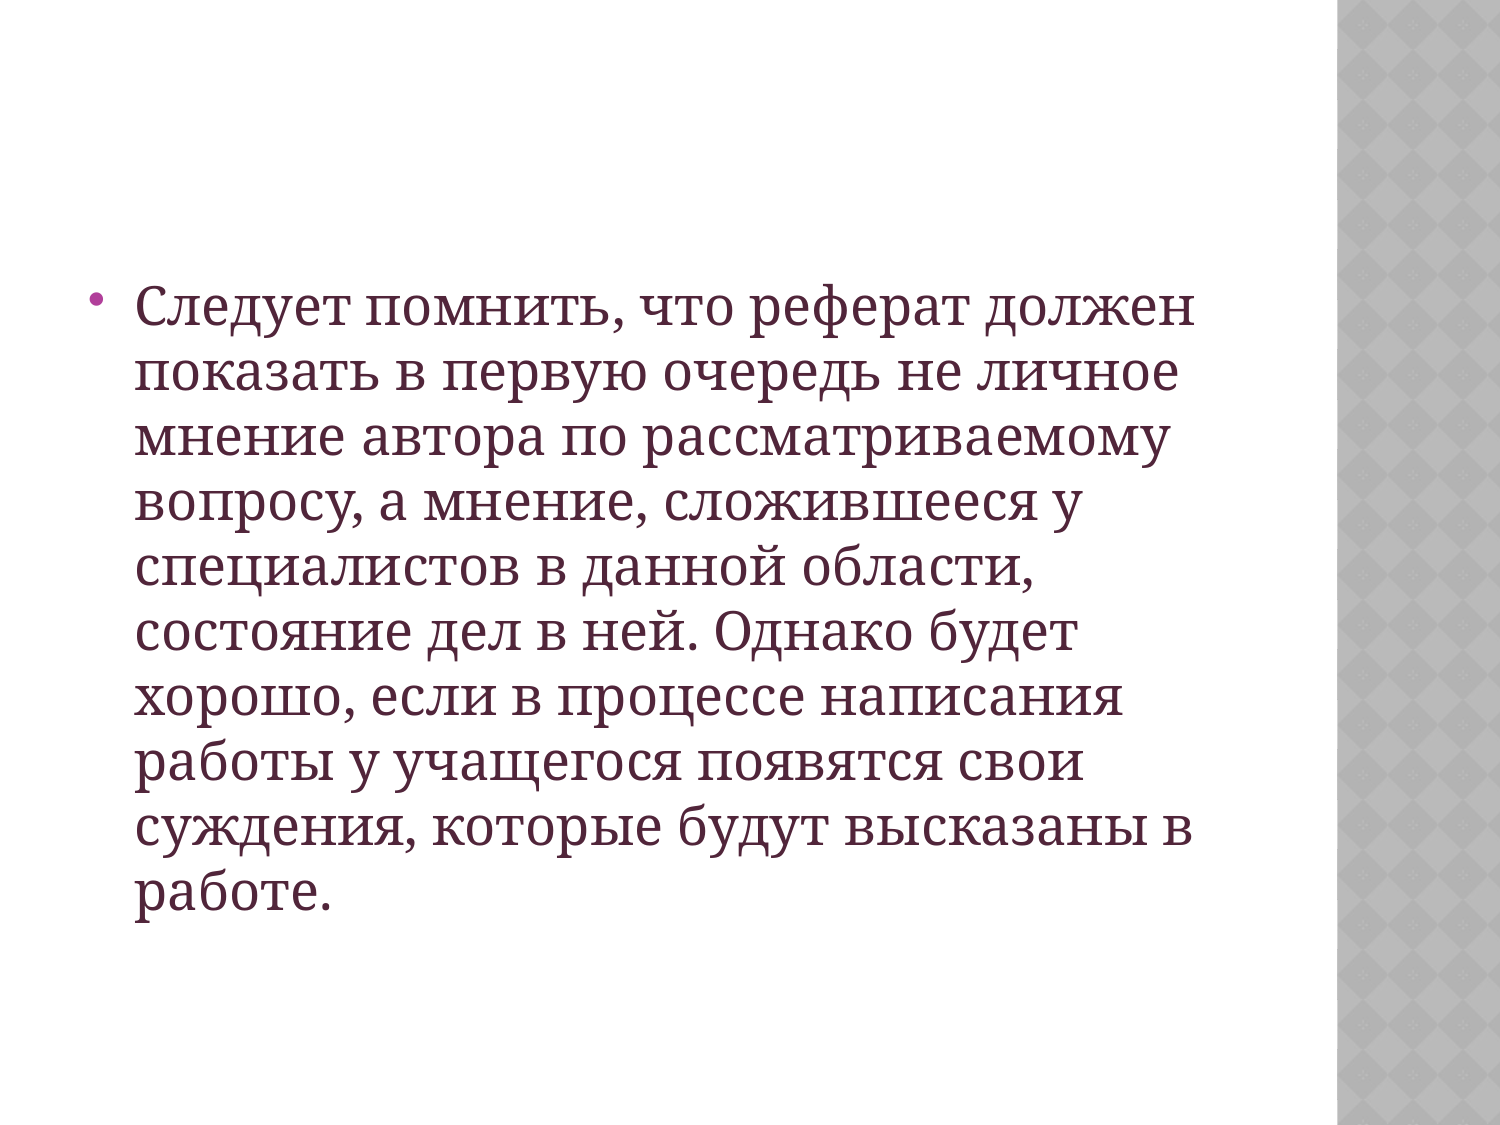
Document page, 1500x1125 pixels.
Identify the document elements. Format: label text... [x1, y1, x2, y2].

list Следует помнить, что реферат должен показать в первую очередь не личное мнение автора по рассматриваемому вопросу, а мнение, сложившееся у специалистов в данной области, состояние дел в ней. Однако будет хорошо, если в процессе написания работы у учащегося появятся свои суждения, которые будут высказаны в работе. [75, 264, 1263, 1059]
